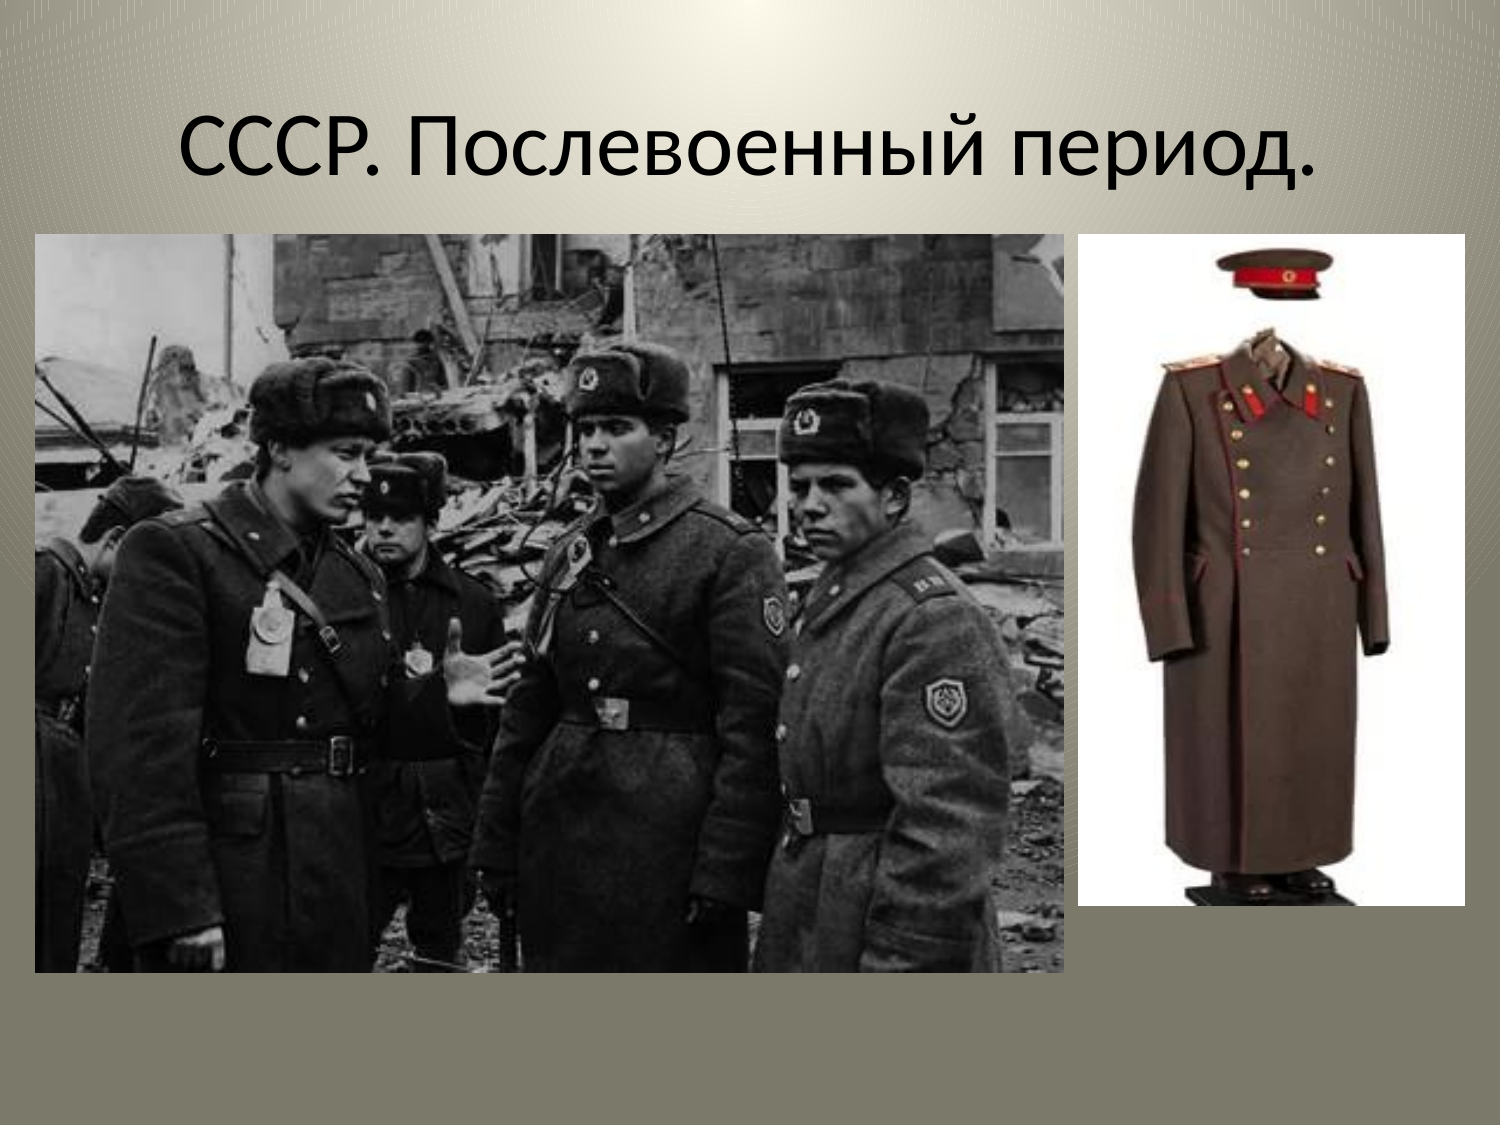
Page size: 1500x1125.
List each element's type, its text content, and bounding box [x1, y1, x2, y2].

picture [1077, 234, 1465, 906]
picture [34, 234, 1064, 973]
title СССР. Послевоенный период. [75, 45, 1425, 233]
